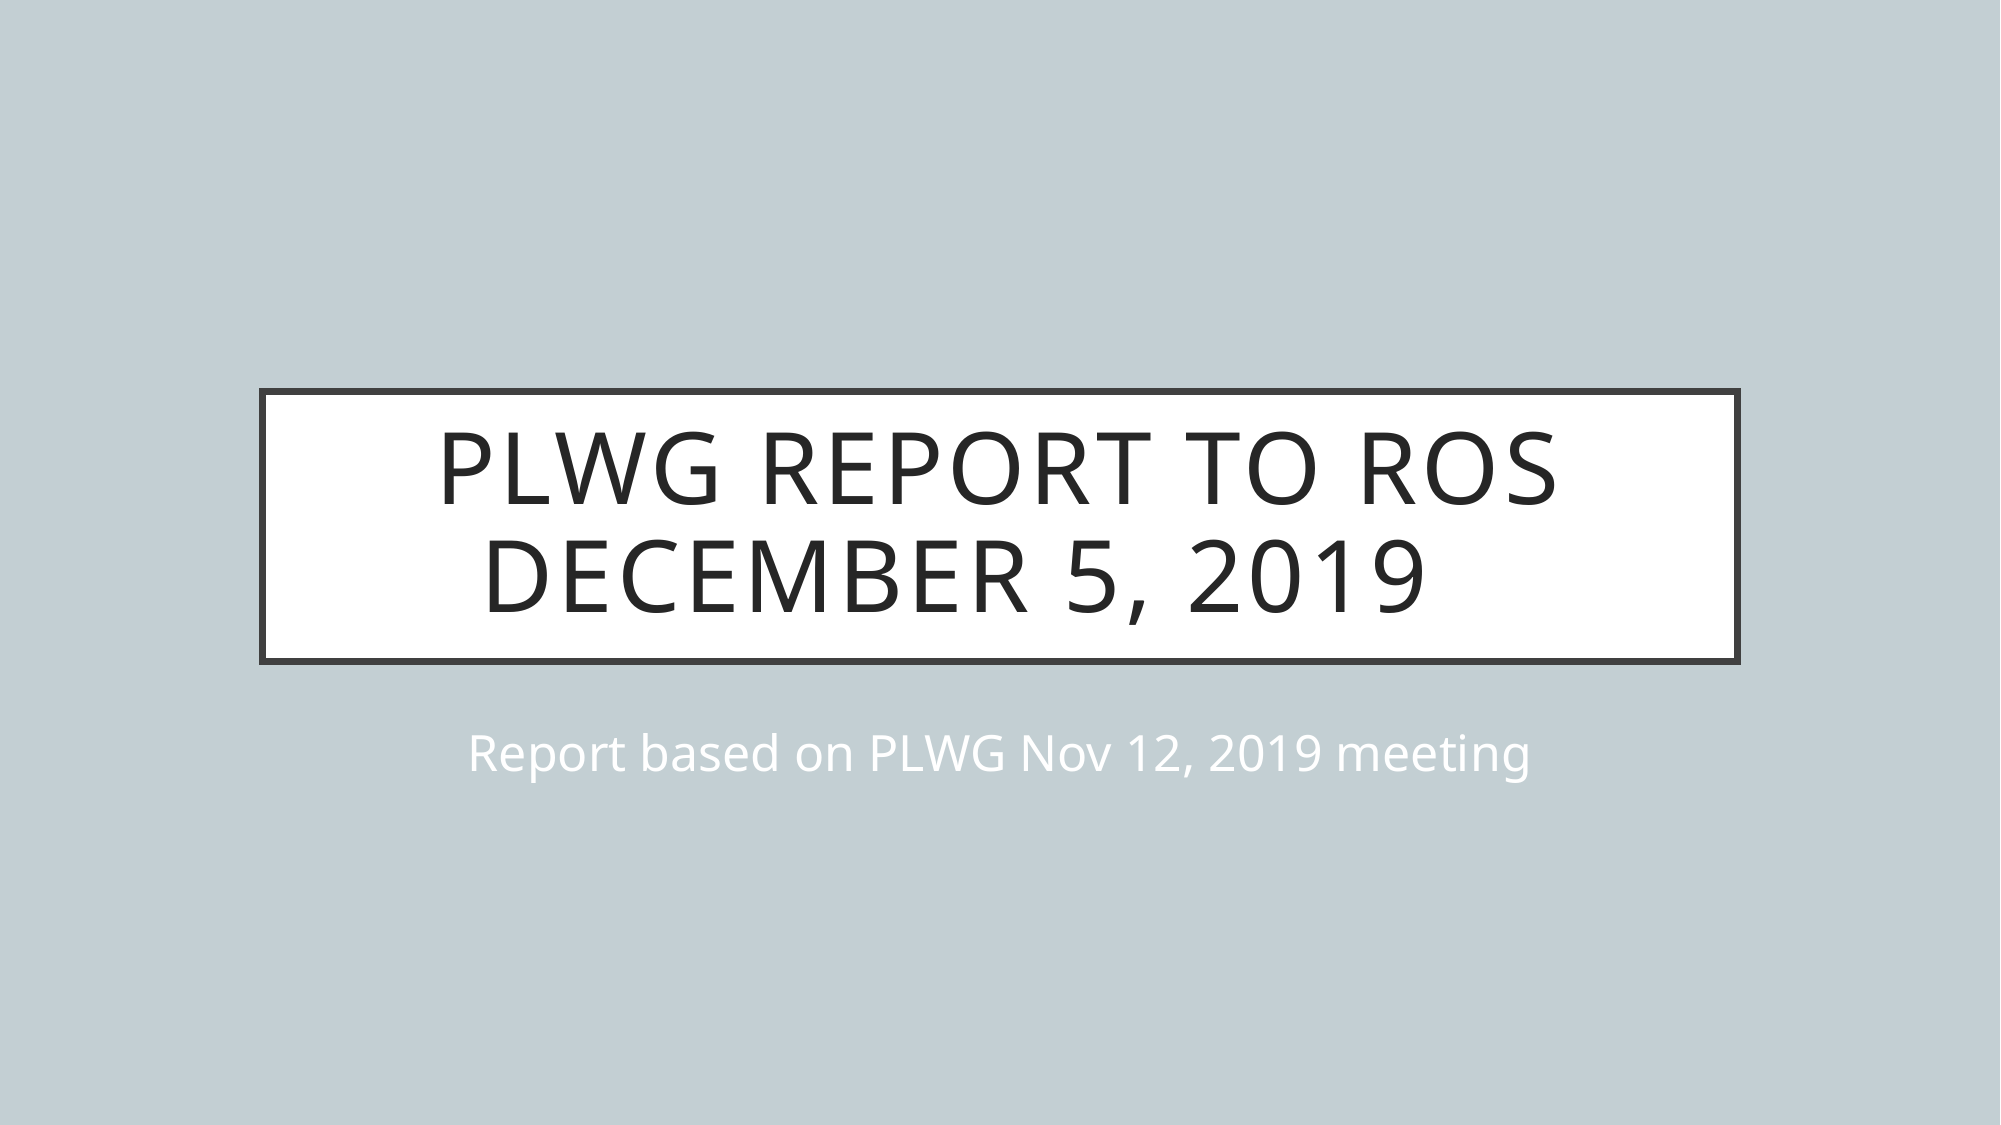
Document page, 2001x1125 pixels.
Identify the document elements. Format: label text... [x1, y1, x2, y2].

subtitle Report based on PLWG Nov 12, 2019 meeting [442, 713, 1558, 918]
title PLWG report to ROS December 5, 2019 [259, 388, 1741, 665]
